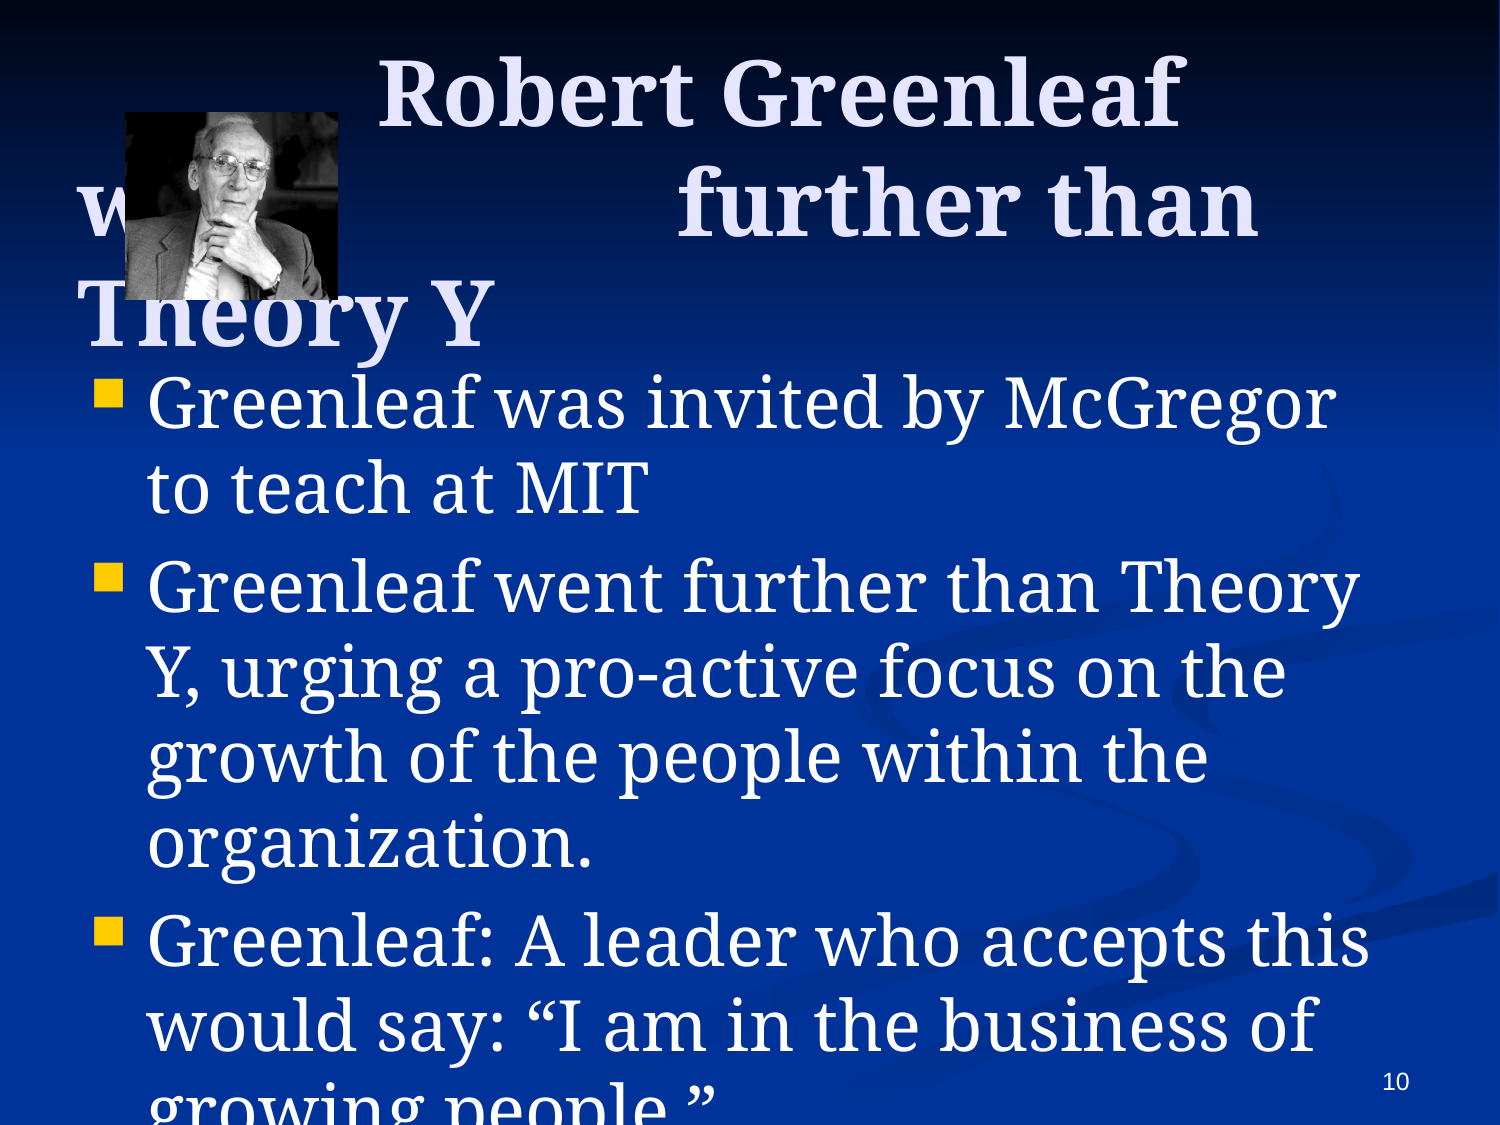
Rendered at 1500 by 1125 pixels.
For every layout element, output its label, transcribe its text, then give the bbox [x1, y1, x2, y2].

picture [124, 112, 338, 301]
title Robert Greenleaf went further than Theory Y [62, 99, 1413, 301]
slide_number 10 [1074, 1024, 1426, 1104]
list Greenleaf was invited by McGregor to teach at MIT Greenleaf went further than Theory Y, urging a pro-active focus on the growth of the people within the organization. Greenleaf: A leader who accepts this would say: “I am in the business of growing people.” [74, 349, 1426, 1026]
